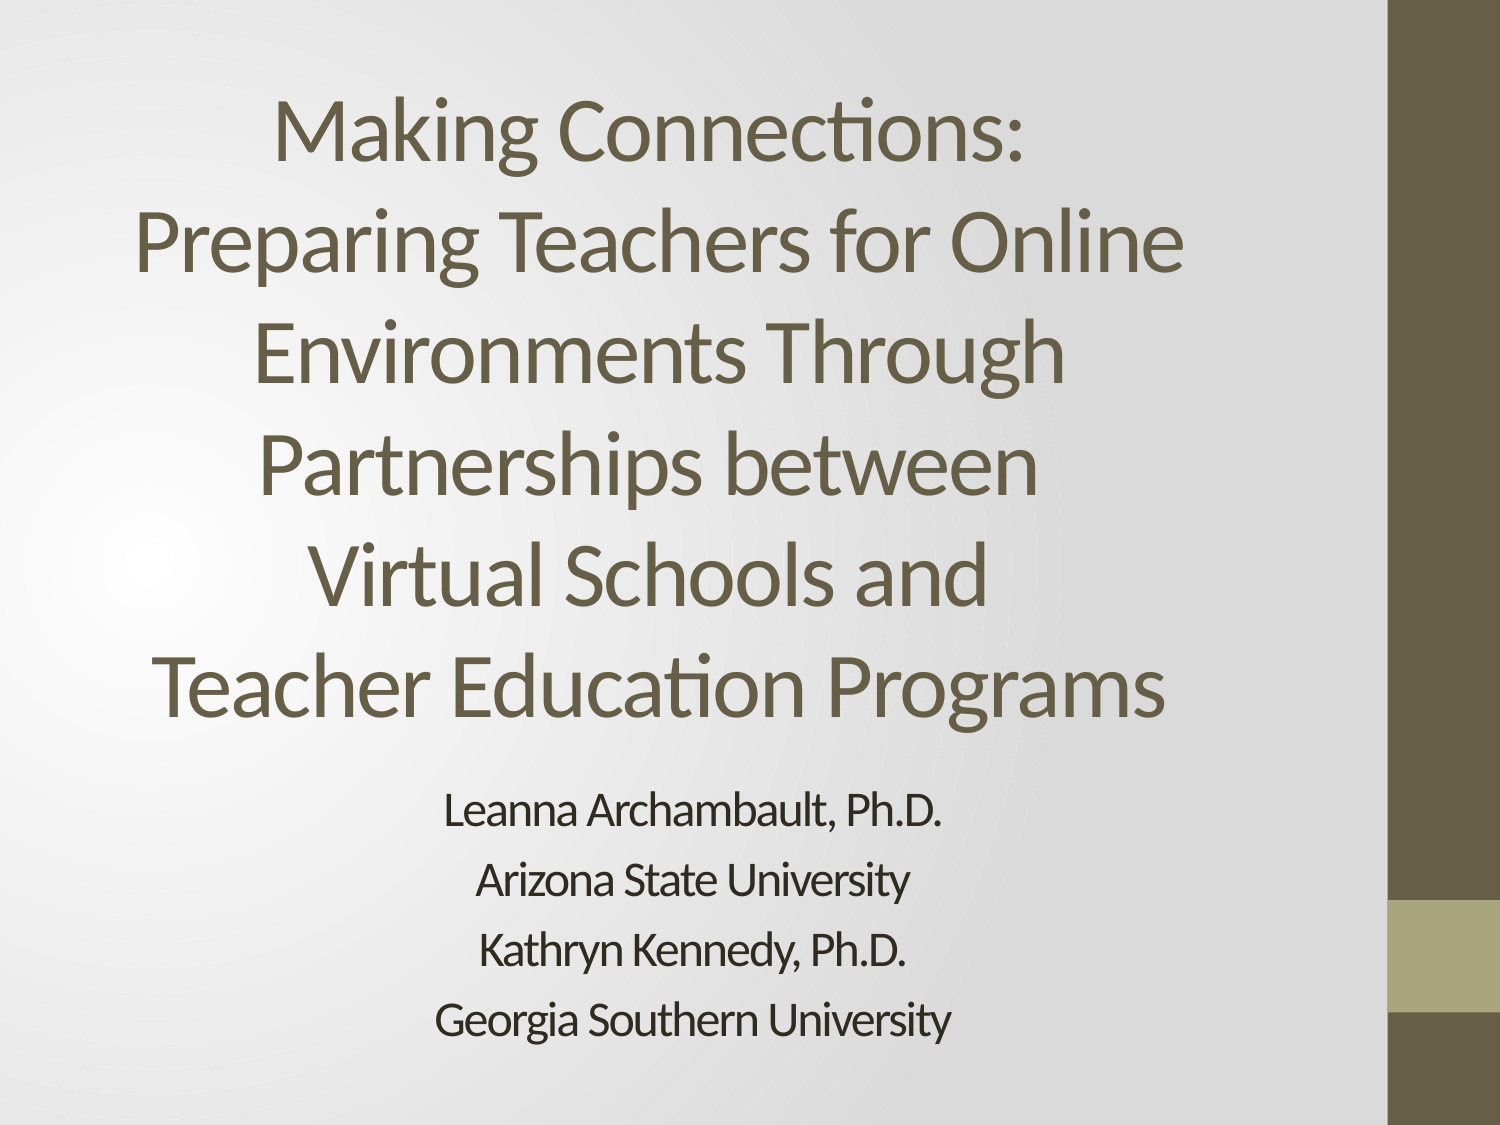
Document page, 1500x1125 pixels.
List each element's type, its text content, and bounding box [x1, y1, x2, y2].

subtitle Leanna Archambault, Ph.D. Arizona State University Kathryn Kennedy, Ph.D. Georgia Southern University [141, 768, 1246, 1080]
title Making Connections: Preparing Teachers for Online Environments Through Partnerships between Virtual Schools and Teacher Education Programs [29, 54, 1290, 744]
